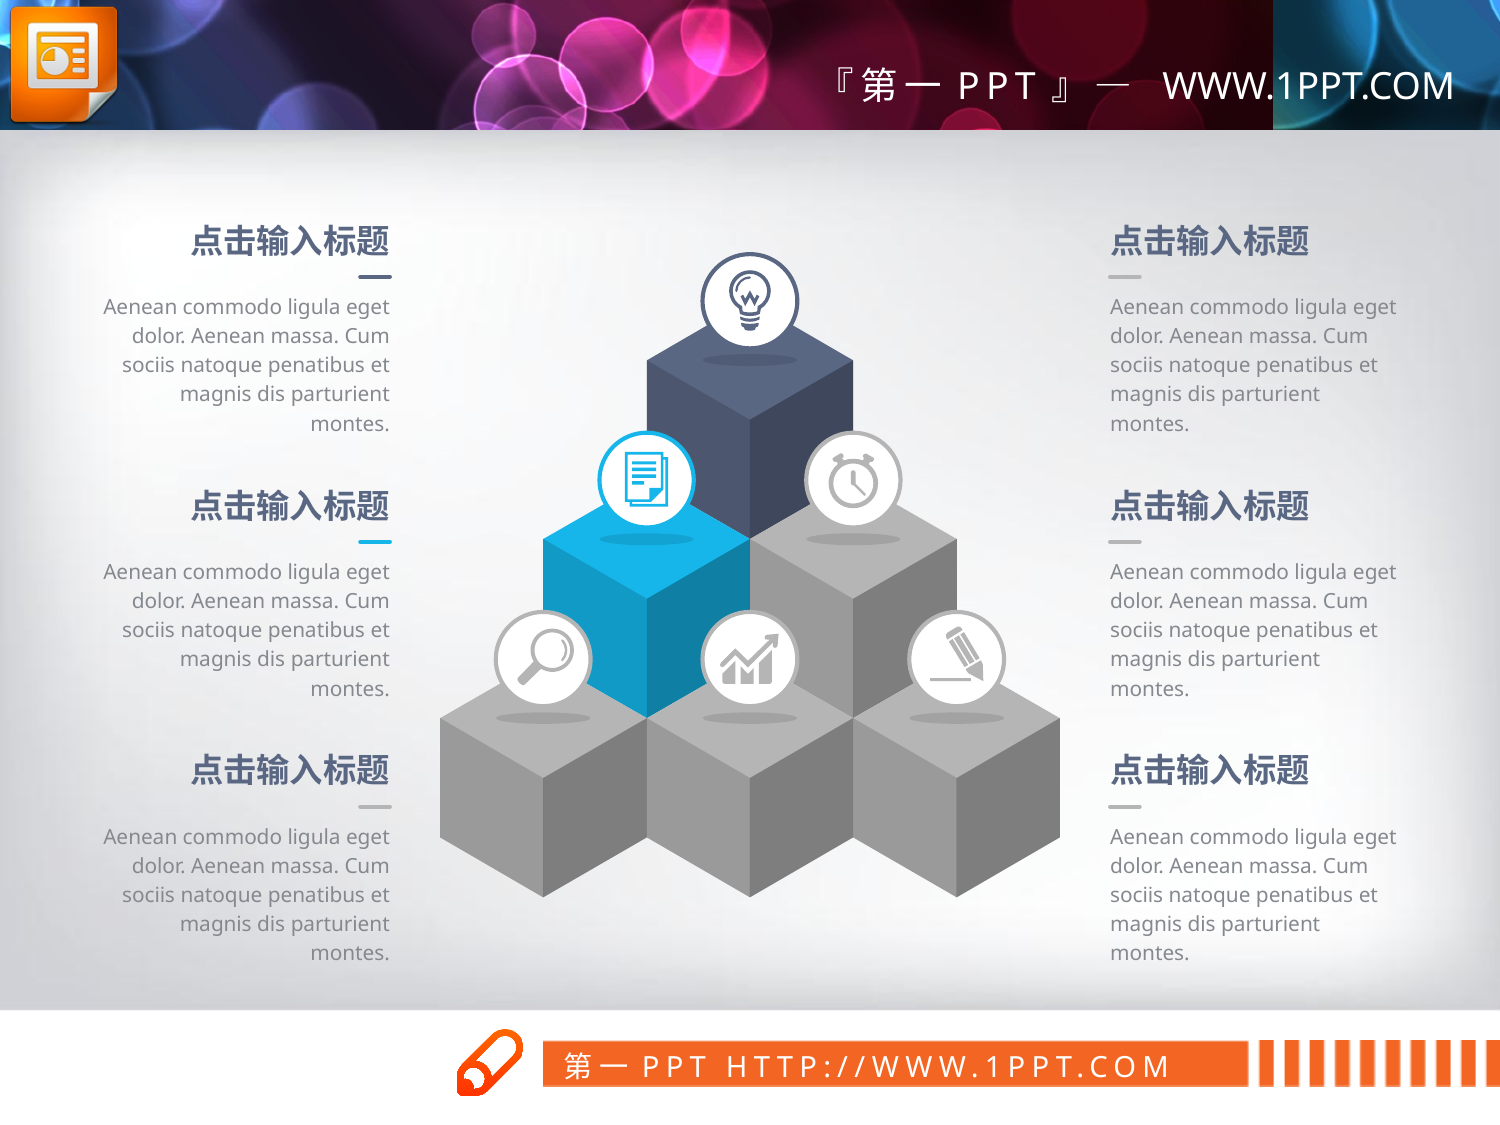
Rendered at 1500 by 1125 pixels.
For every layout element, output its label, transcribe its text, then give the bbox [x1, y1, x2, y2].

picture [543, 1040, 1500, 1087]
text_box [646, 251, 854, 429]
text_box Aenean commodo ligula eget dolor. Aenean massa. Cum sociis natoque penatibus et magnis dis parturient montes. [100, 289, 390, 436]
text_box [749, 430, 957, 608]
text_box 点击输入标题 [1110, 749, 1400, 790]
text_box Aenean commodo ligula eget dolor. Aenean massa. Cum sociis natoque penatibus et magnis dis parturient montes. [1110, 554, 1400, 701]
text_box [439, 609, 645, 898]
text_box Aenean commodo ligula eget dolor. Aenean massa. Cum sociis natoque penatibus et magnis dis parturient montes. [1110, 289, 1400, 436]
text_box Aenean commodo ligula eget dolor. Aenean massa. Cum sociis natoque penatibus et magnis dis parturient montes. [1110, 819, 1400, 966]
text_box 点击输入标题 [1110, 219, 1400, 260]
picture [0, 0, 1500, 1012]
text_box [646, 609, 854, 898]
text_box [854, 609, 1061, 898]
text_box 点击输入标题 [100, 484, 390, 525]
text_box Aenean commodo ligula eget dolor. Aenean massa. Cum sociis natoque penatibus et magnis dis parturient montes. [100, 819, 390, 966]
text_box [542, 430, 748, 608]
text_box 点击输入标题 [100, 219, 390, 260]
text_box 点击输入标题 [1110, 484, 1400, 525]
text_box Aenean commodo ligula eget dolor. Aenean massa. Cum sociis natoque penatibus et magnis dis parturient montes. [100, 554, 390, 701]
text_box 点击输入标题 [100, 749, 390, 790]
